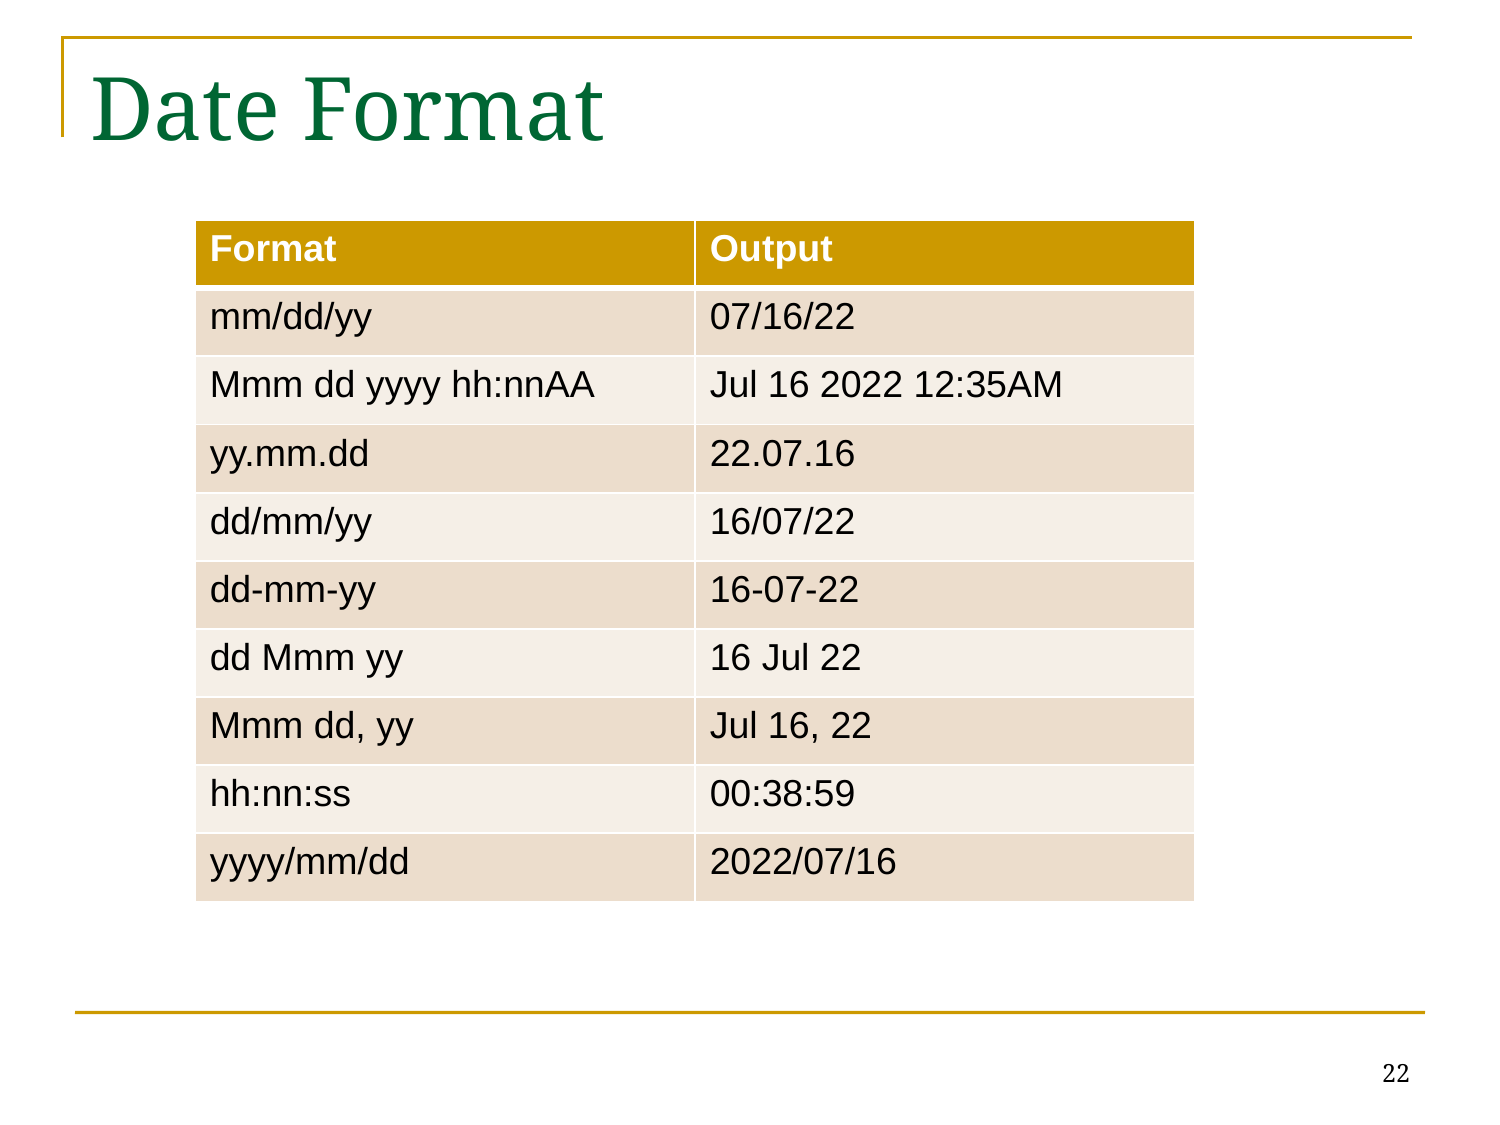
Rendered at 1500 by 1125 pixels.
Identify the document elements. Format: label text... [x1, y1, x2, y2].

table_cell dd-mm-yy [196, 562, 694, 628]
table_cell Mmm dd, yy [196, 698, 694, 764]
table_cell 00:38:59 [696, 766, 1194, 832]
table_cell yyyy/mm/dd [196, 834, 694, 901]
table_cell 22.07.16 [696, 425, 1194, 492]
table_cell mm/dd/yy [196, 291, 694, 355]
title Date Format [75, 45, 1425, 233]
table_cell 16/07/22 [696, 494, 1194, 560]
table_cell dd Mmm yy [196, 630, 694, 696]
table_cell 16 Jul 22 [696, 630, 1194, 696]
table_cell Mmm dd yyyy hh:nnAA [196, 357, 694, 424]
table_cell 16-07-22 [696, 562, 1194, 628]
table_cell dd/mm/yy [196, 494, 694, 560]
table_cell Jul 16, 22 [696, 698, 1194, 764]
slide_number 22 [1074, 1024, 1425, 1100]
table_cell hh:nn:ss [196, 766, 694, 832]
table_cell yy.mm.dd [196, 425, 694, 492]
table_cell 2022/07/16 [696, 834, 1194, 901]
table_cell 07/16/22 [696, 291, 1194, 355]
table_header Output [696, 221, 1194, 285]
table_cell Jul 16 2022 12:35AM [696, 357, 1194, 424]
table_header Format [196, 221, 694, 285]
